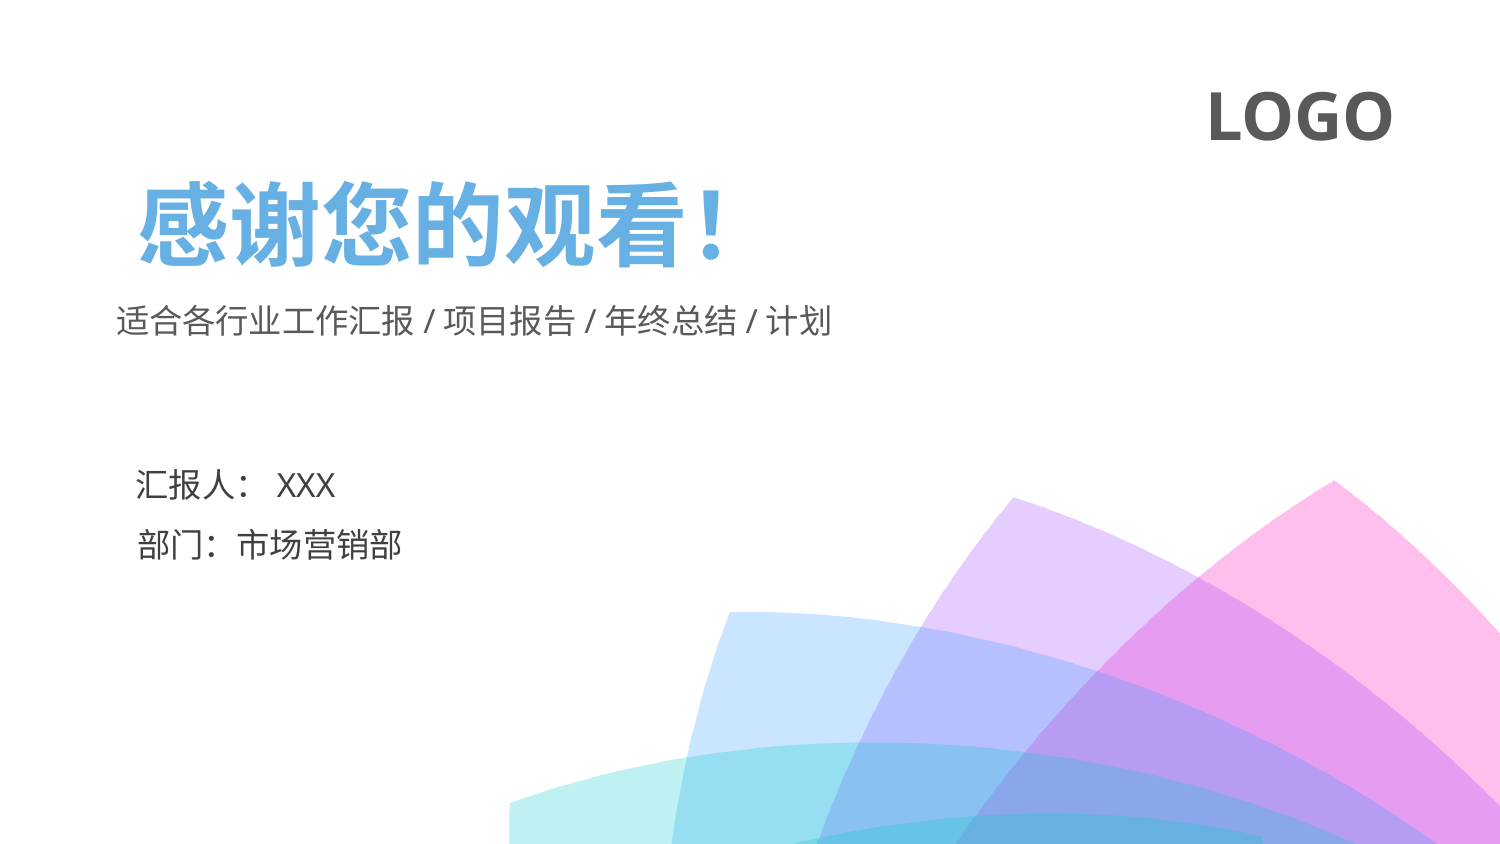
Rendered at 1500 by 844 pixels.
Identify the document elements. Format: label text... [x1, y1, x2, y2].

text_box 适合各行业工作汇报/项目报告/年终总结/计划 [101, 292, 847, 348]
text_box LOGO [1190, 66, 1412, 161]
text_box 汇报人：XXX [121, 457, 351, 512]
text_box 部门：市场营销部 [122, 516, 366, 571]
picture [371, 480, 1500, 844]
text_box 感谢您的观看！ [126, 161, 792, 284]
